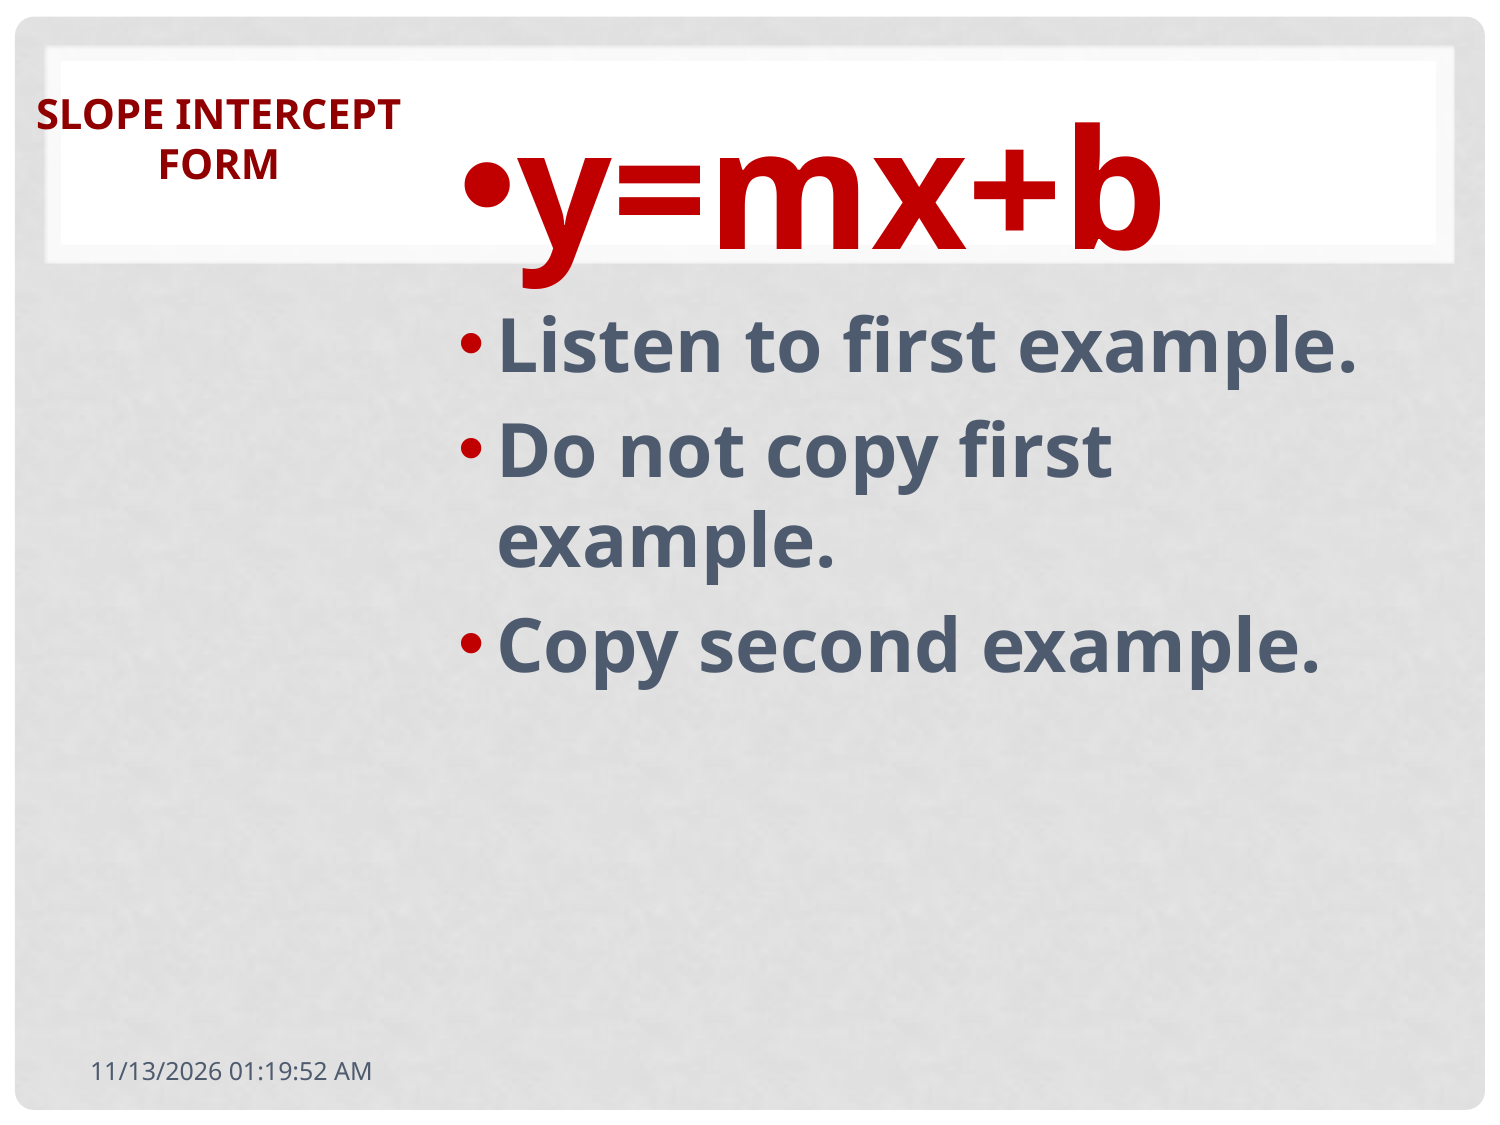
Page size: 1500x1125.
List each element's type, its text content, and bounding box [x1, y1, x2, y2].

list y=mx+b Listen to first example. Do not copy first example. Copy second example. [425, 75, 1425, 1005]
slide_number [75, 1042, 425, 1103]
title SLOPE INTERCEPT FORM [0, 0, 438, 375]
